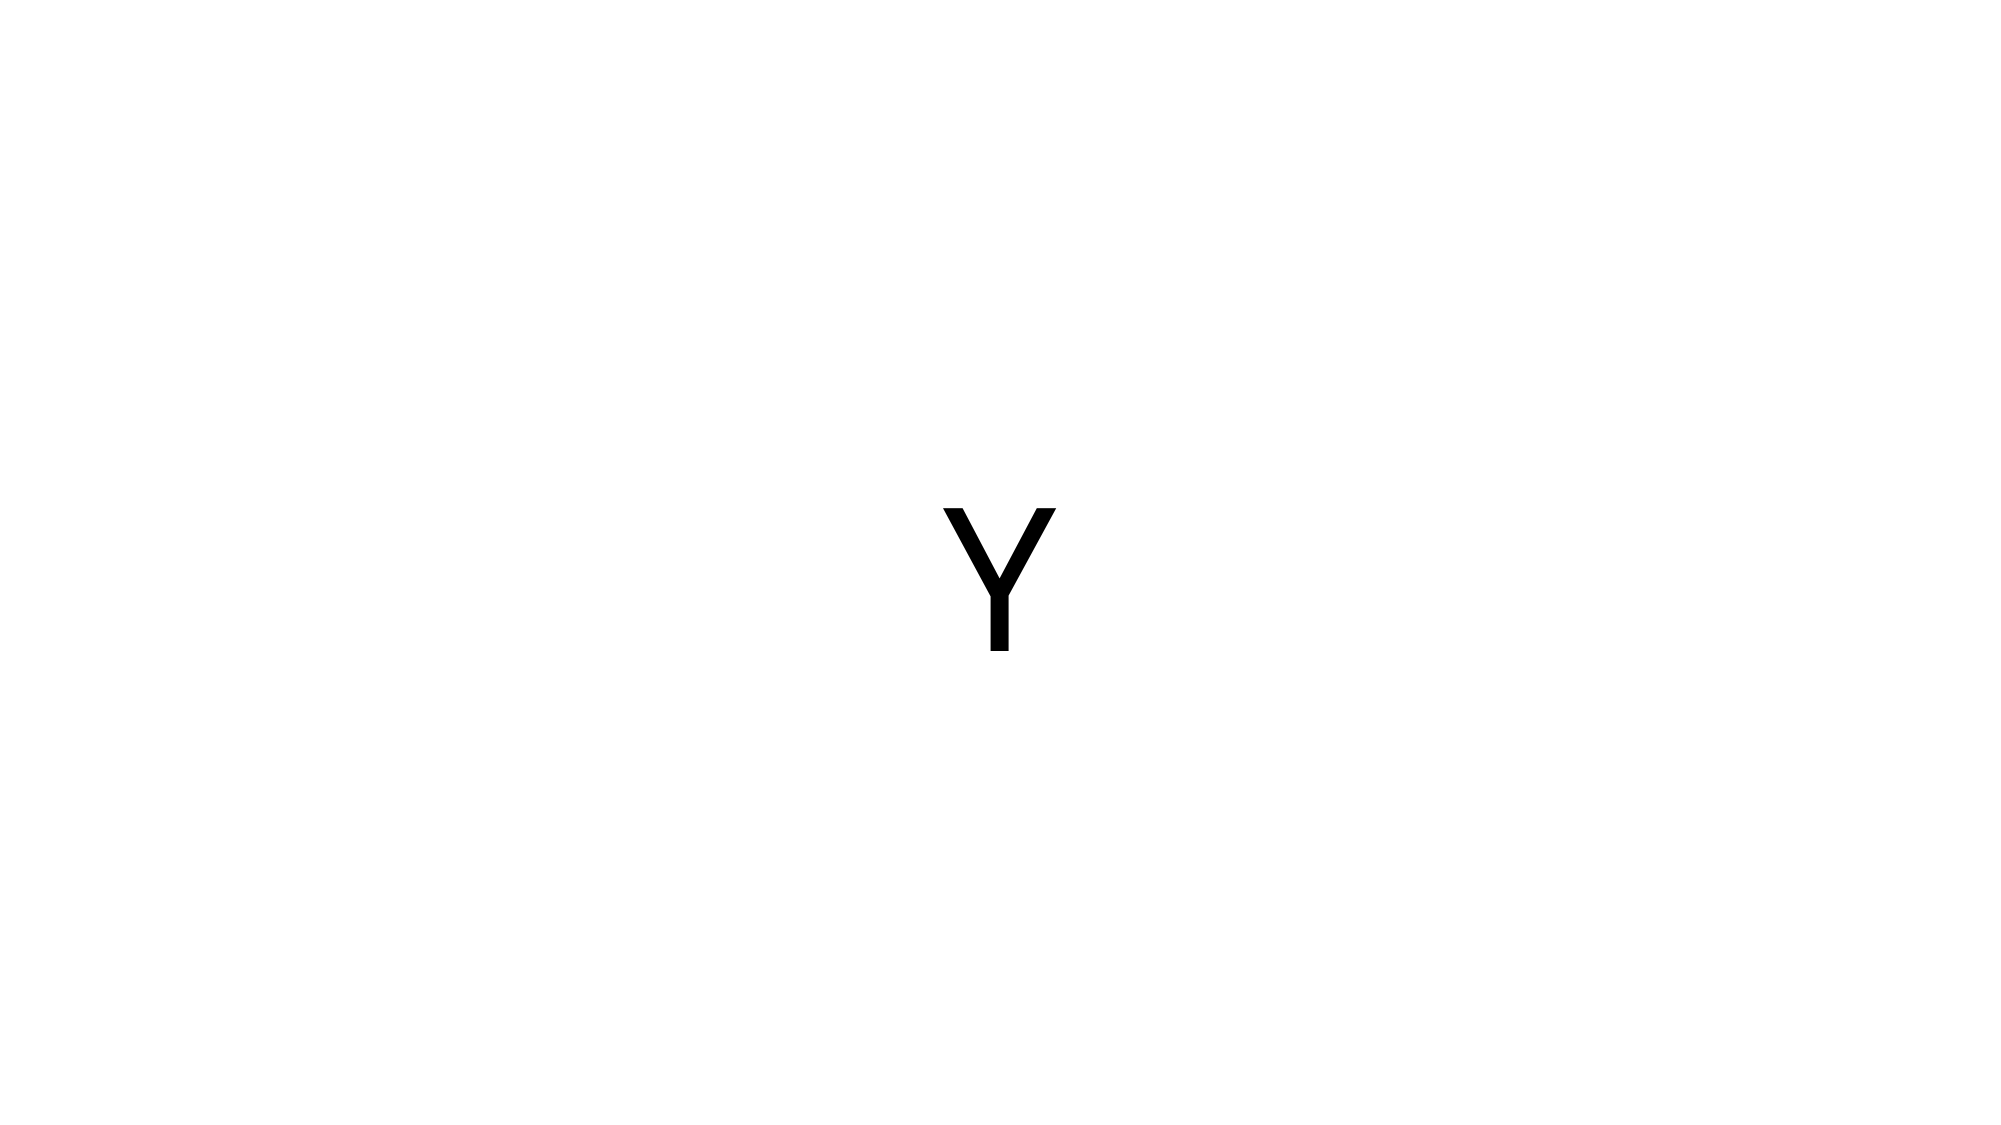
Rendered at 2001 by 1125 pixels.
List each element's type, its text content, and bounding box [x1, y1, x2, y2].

title Y [137, 59, 1863, 1115]
